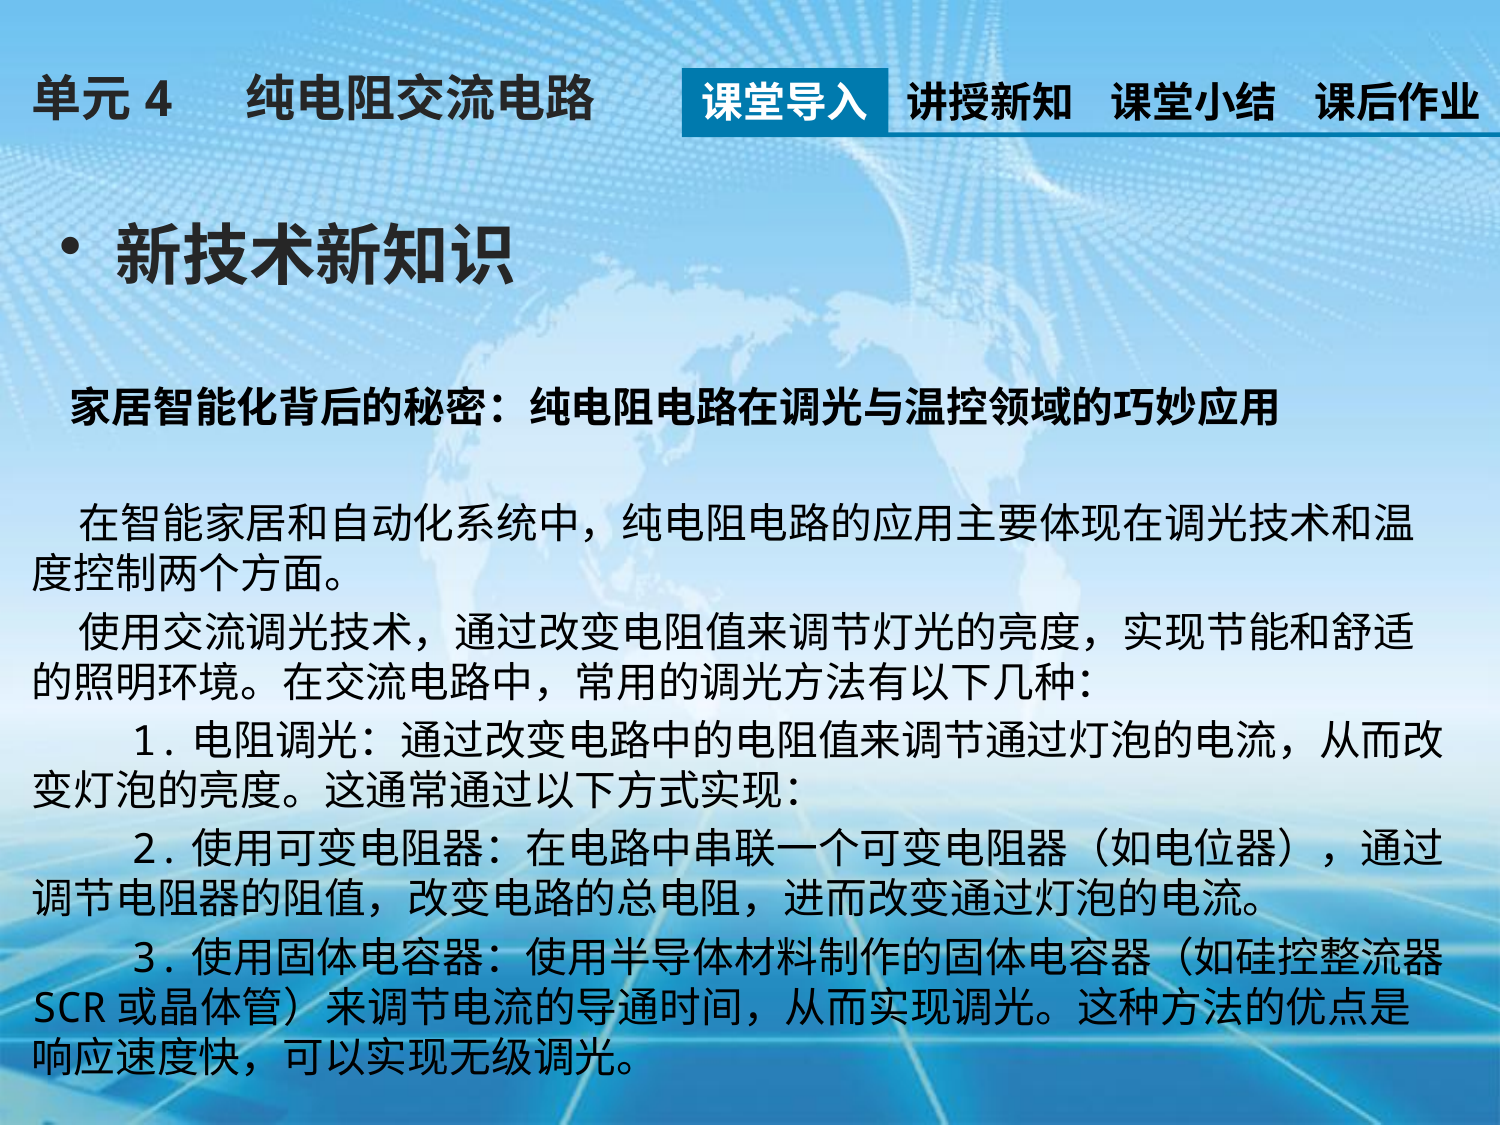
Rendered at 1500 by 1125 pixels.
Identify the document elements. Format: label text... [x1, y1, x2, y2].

picture [0, 0, 1500, 1125]
text_box 新技术新知识 [44, 205, 795, 301]
text_box 家居智能化背后的秘密：纯电阻电路在调光与温控领域的巧妙应用 在智能家居和自动化系统中，纯电阻电路的应用主要体现在调光技术和温度控制两个方面。 使用交流调光技术，通过改变电阻值来调节灯光的亮度，实现节能和舒适的照明环境。在交流电路中，常用的调光方法有以下几种： 1.电阻调光：通过改变电路中的电阻值来调节通过灯泡的电流，从而改变灯泡的亮度。这通常通过以下方式实现： 2.使用可变电阻器：在电路中串联一个可变电阻器（如电位器），通过调节电阻器的阻值，改变电路的总电阻，进而改变通过灯泡的电流。 3.使用固体电容器：使用半导体材料制作的固体电容器（如硅控整流器SCR或晶体管）来调节电流的导通时间，从而实现调光。这种方法的优点是响应速度快，可以实现无级调光。 [17, 373, 1461, 1106]
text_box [16, 59, 1500, 135]
